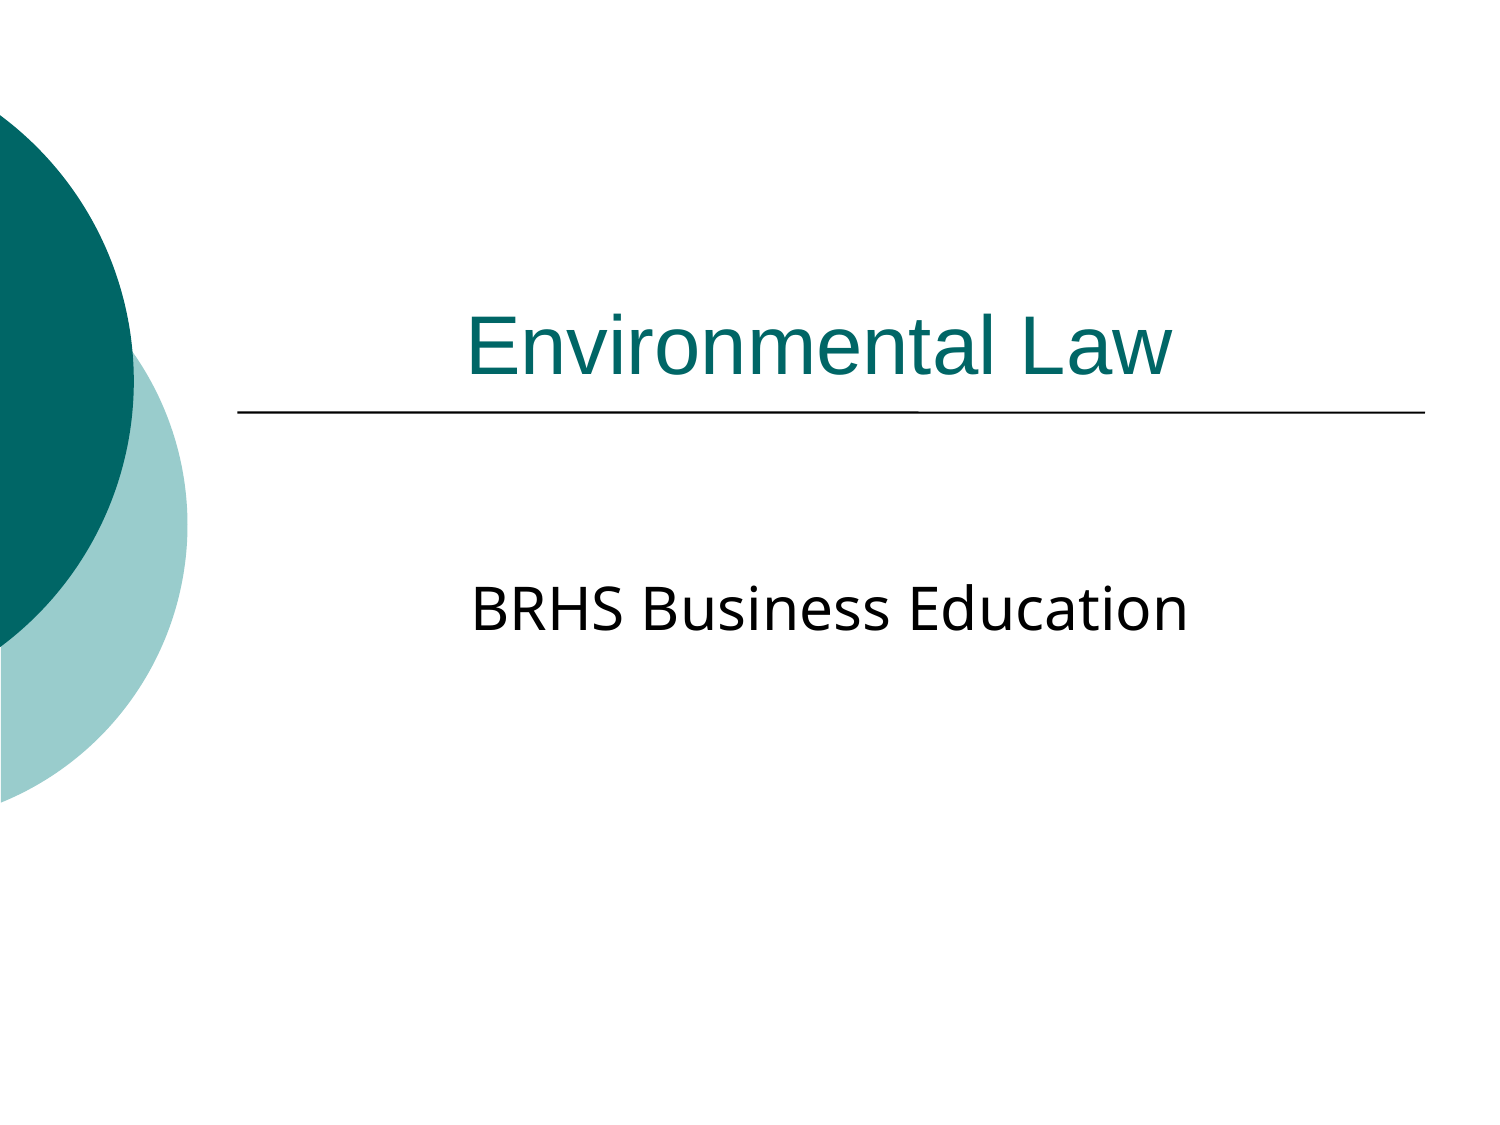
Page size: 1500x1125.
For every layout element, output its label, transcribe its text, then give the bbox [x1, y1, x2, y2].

subtitle BRHS Business Education [236, 562, 1425, 850]
title Environmental Law [236, 161, 1425, 399]
